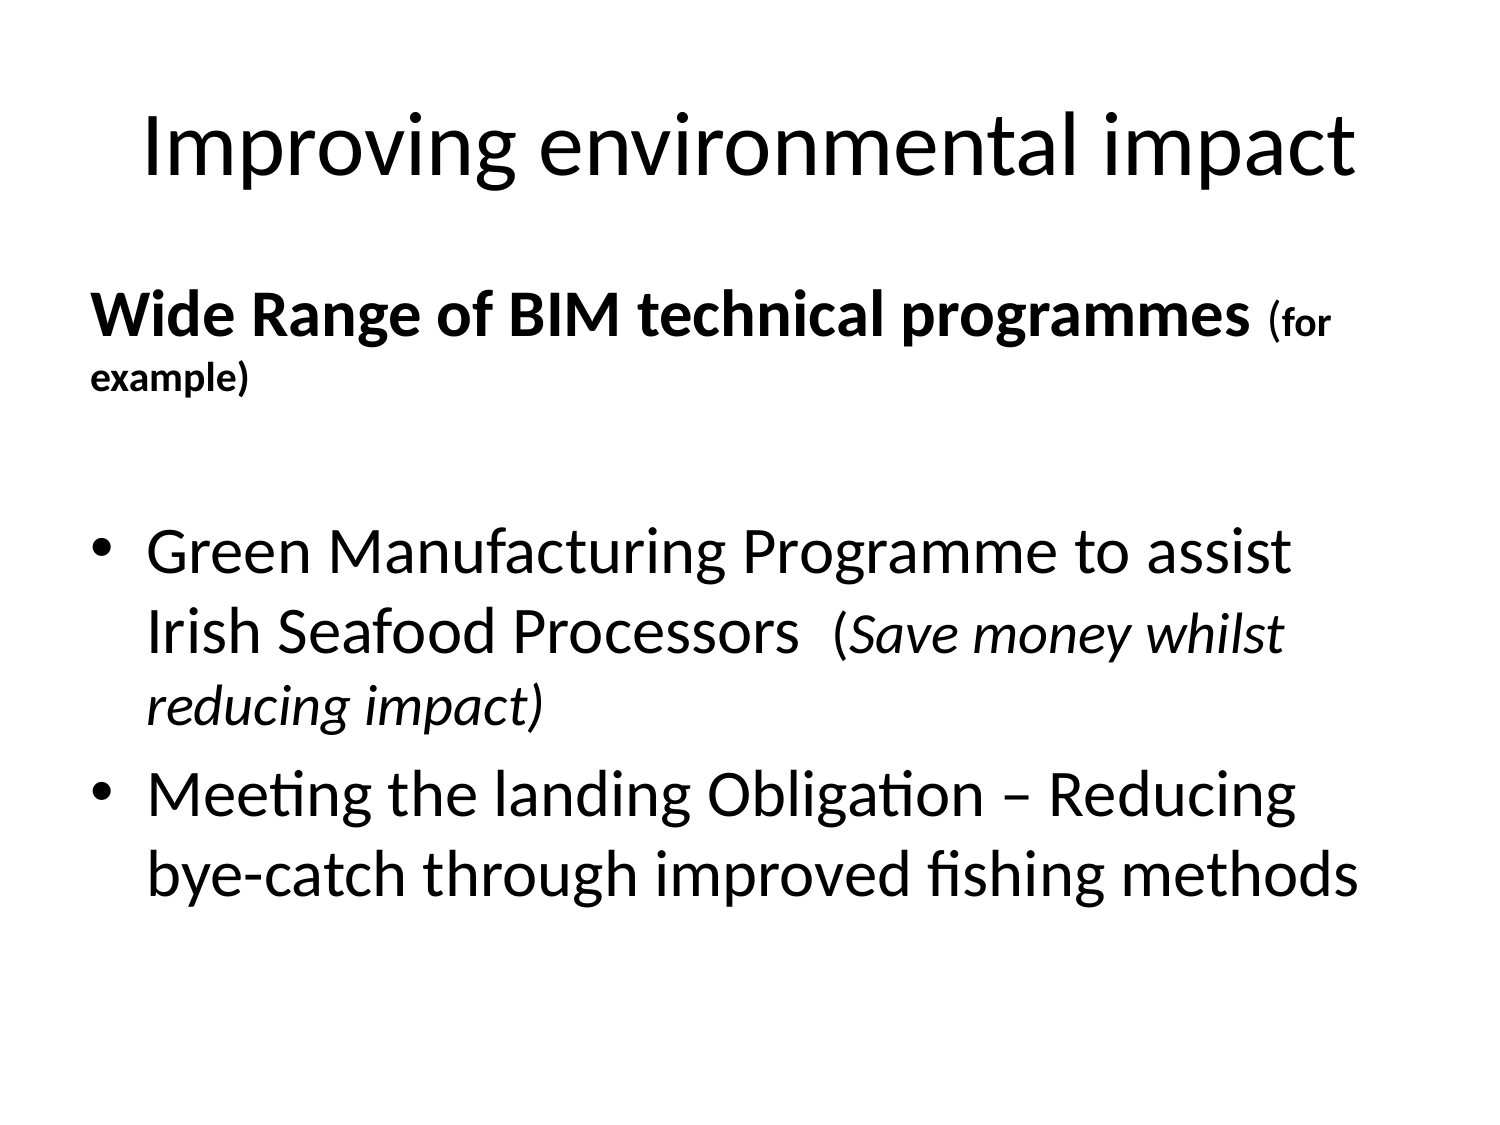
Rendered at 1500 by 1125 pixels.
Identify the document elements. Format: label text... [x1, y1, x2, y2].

list Wide Range of BIM technical programmes (for example) Green Manufacturing Programme to assist Irish Seafood Processors (Save money whilst reducing impact) Meeting the landing Obligation – Reducing bye-catch through improved fishing methods [75, 262, 1425, 1005]
title Improving environmental impact [75, 45, 1425, 233]
